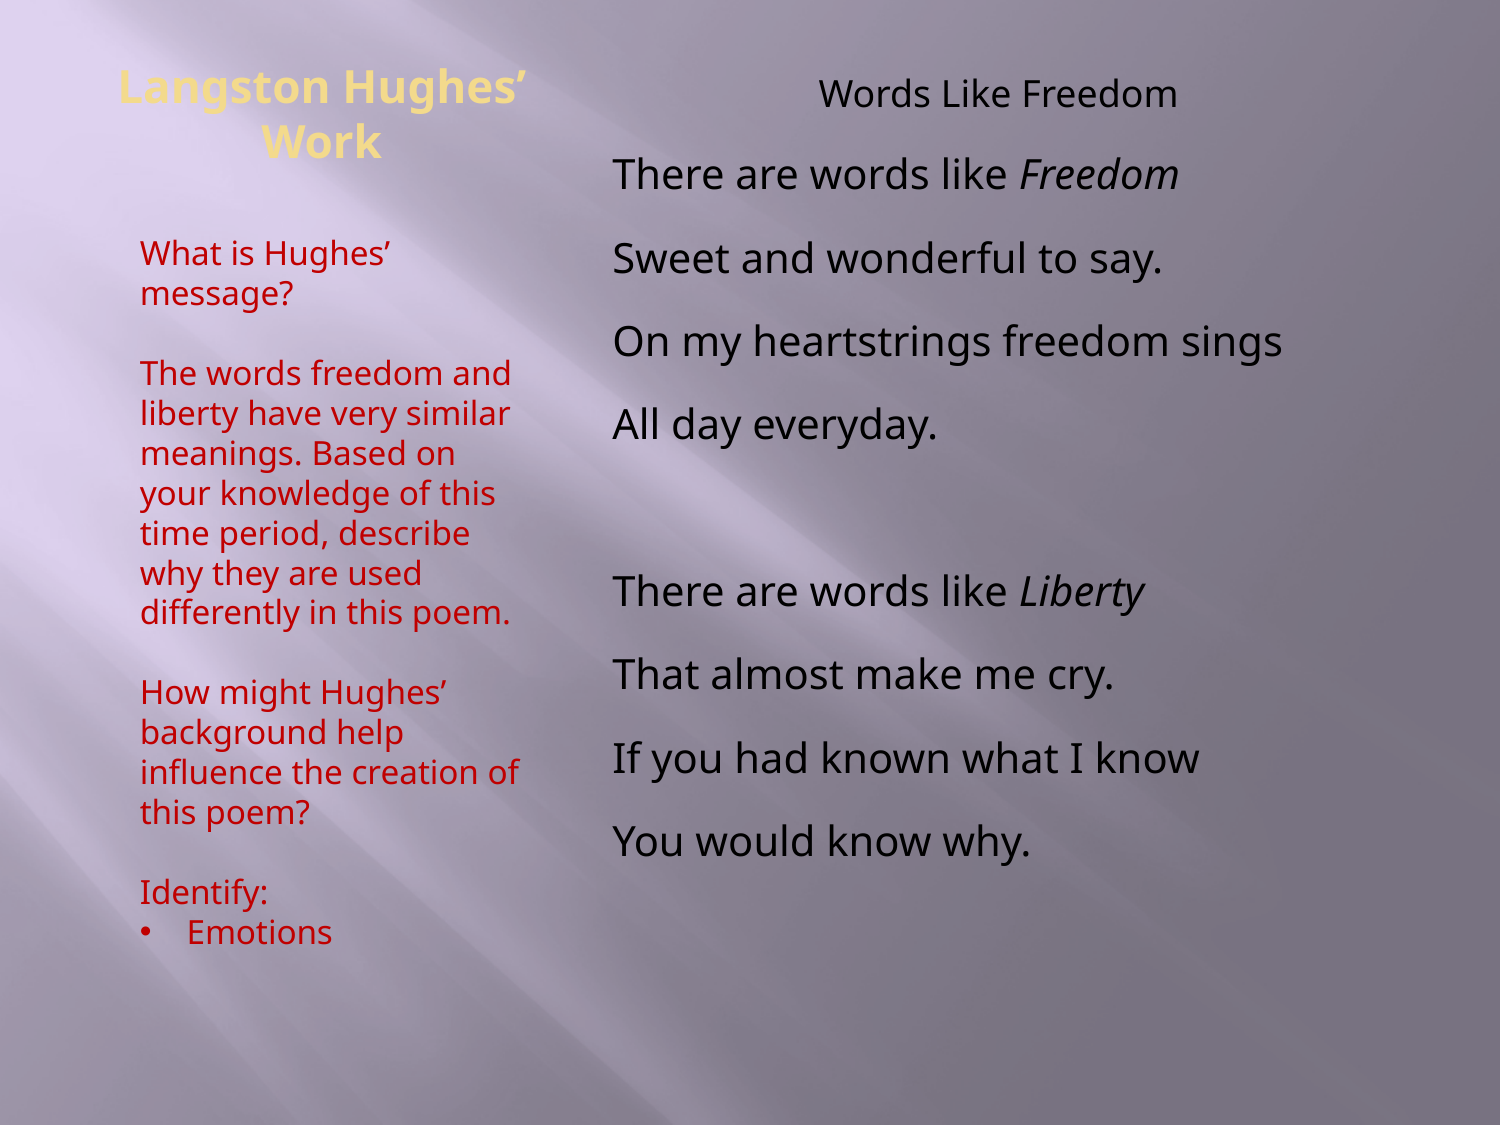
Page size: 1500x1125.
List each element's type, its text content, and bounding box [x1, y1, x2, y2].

text_box What is Hughes’ message? The words freedom and liberty have very similar meanings. Based on your knowledge of this time period, describe why they are used differently in this poem. How might Hughes’ background help influence the creation of this poem? Identify: Emotions [125, 224, 538, 1074]
list [586, 44, 1425, 1075]
list Words Like Freedom There are words like Freedom Sweet and wonderful to say. On my heartstrings freedom sings All day everyday. There are words like Liberty That almost make me cry. If you had known what I know You would know why. [575, 62, 1400, 1063]
title Langston Hughes’ Work [75, 44, 569, 175]
